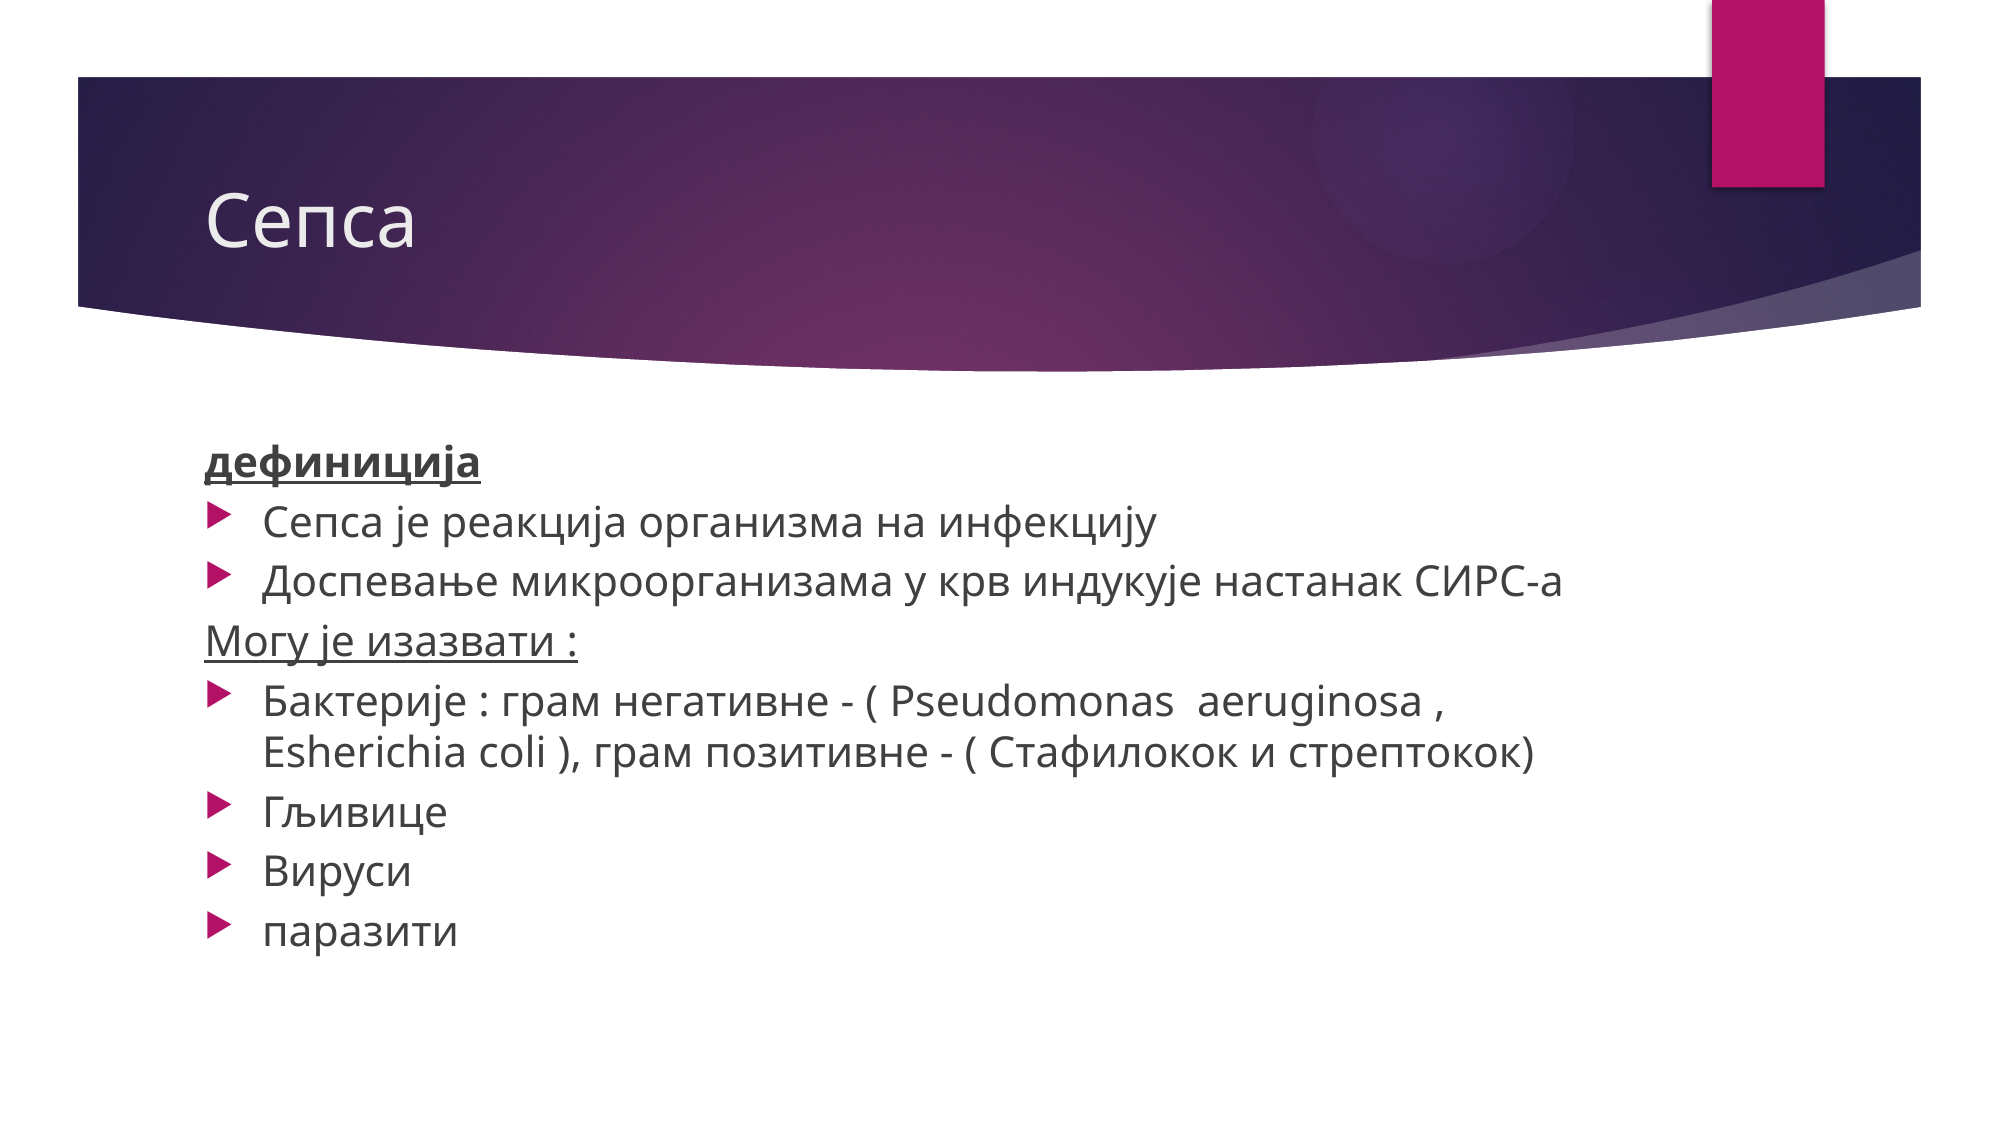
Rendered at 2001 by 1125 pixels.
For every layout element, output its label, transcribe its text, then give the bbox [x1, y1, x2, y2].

title Сепса [189, 159, 1627, 276]
list дефиниција Сепса је реакција организма на инфекцију Доспевање микроорганизама у крв индукује настанак СИРС-а Могу је изазвати : Бактерије : грам негативне - ( Pseudomonas aeruginosa , Esherichia coli ), грам позитивне - ( Стафилокок и стрептокок) Гљивице Вируси паразити [189, 427, 1638, 988]
